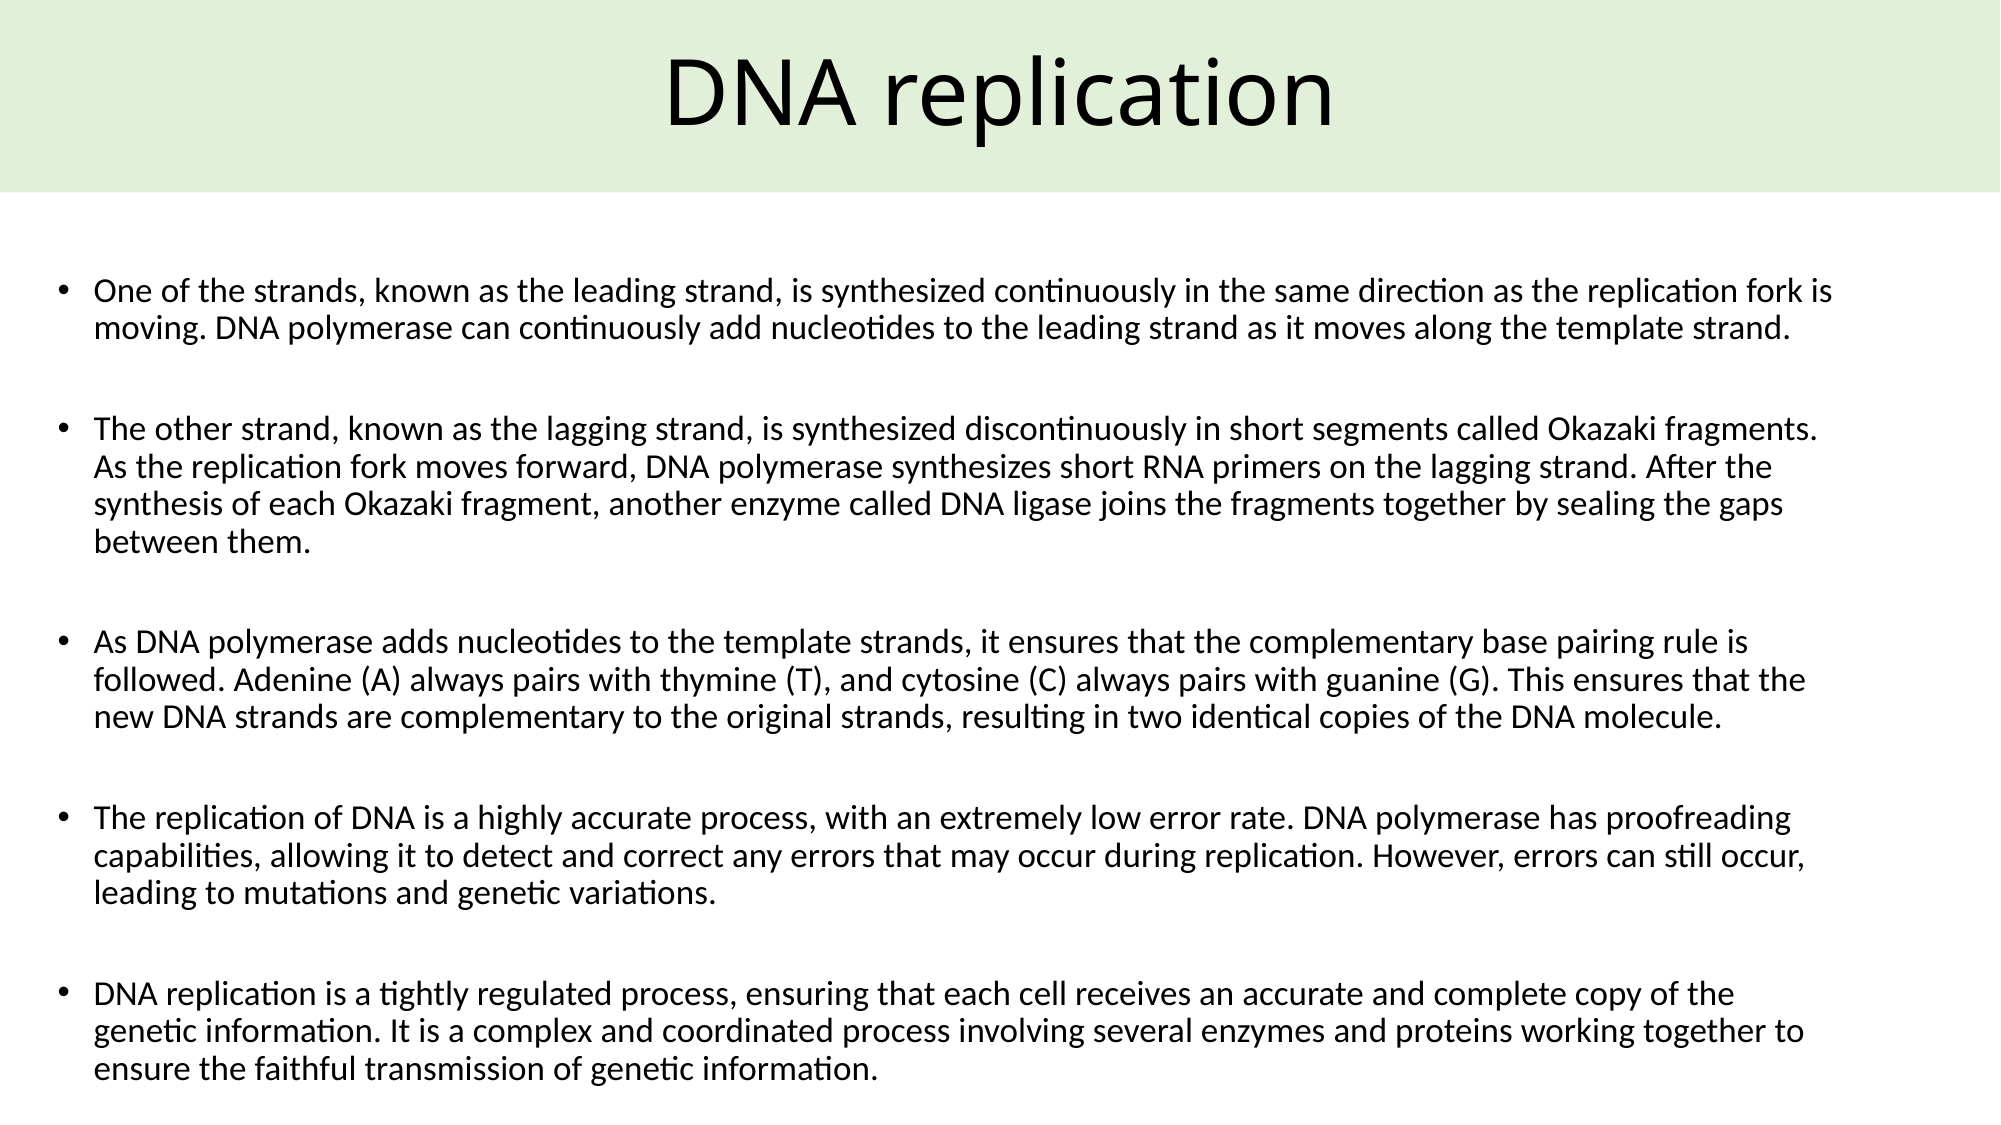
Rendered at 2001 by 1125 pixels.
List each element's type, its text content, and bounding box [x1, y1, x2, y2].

text_box DNA replication [0, 0, 2000, 193]
list One of the strands, known as the leading strand, is synthesized continuously in the same direction as the replication fork is moving. DNA polymerase can continuously add nucleotides to the leading strand as it moves along the template strand. The other strand, known as the lagging strand, is synthesized discontinuously in short segments called Okazaki fragments. As the replication fork moves forward, DNA polymerase synthesizes short RNA primers on the lagging strand. After the synthesis of each Okazaki fragment, another enzyme called DNA ligase joins the fragments together by sealing the gaps between them. As DNA polymerase adds nucleotides to the template strands, it ensures that the complementary base pairing rule is followed. Adenine (A) always pairs with thymine (T), and cytosine (C) always pairs with guanine (G). This ensures that the new DNA strands are complementary to the original strands, resulting in two identical copies of the DNA molecule. The replication of DNA is a highly accurate process, with an extremely low error rate. DNA polymerase has proofreading capabilities, allowing it to detect and correct any errors that may occur during replication. However, errors can still occur, leading to mutations and genetic variations. DNA replication is a tightly regulated process, ensuring that each cell receives an accurate and complete copy of the genetic information. It is a complex and coordinated process involving several enzymes and proteins working together to ensure the faithful transmission of genetic information. [42, 210, 1863, 1106]
